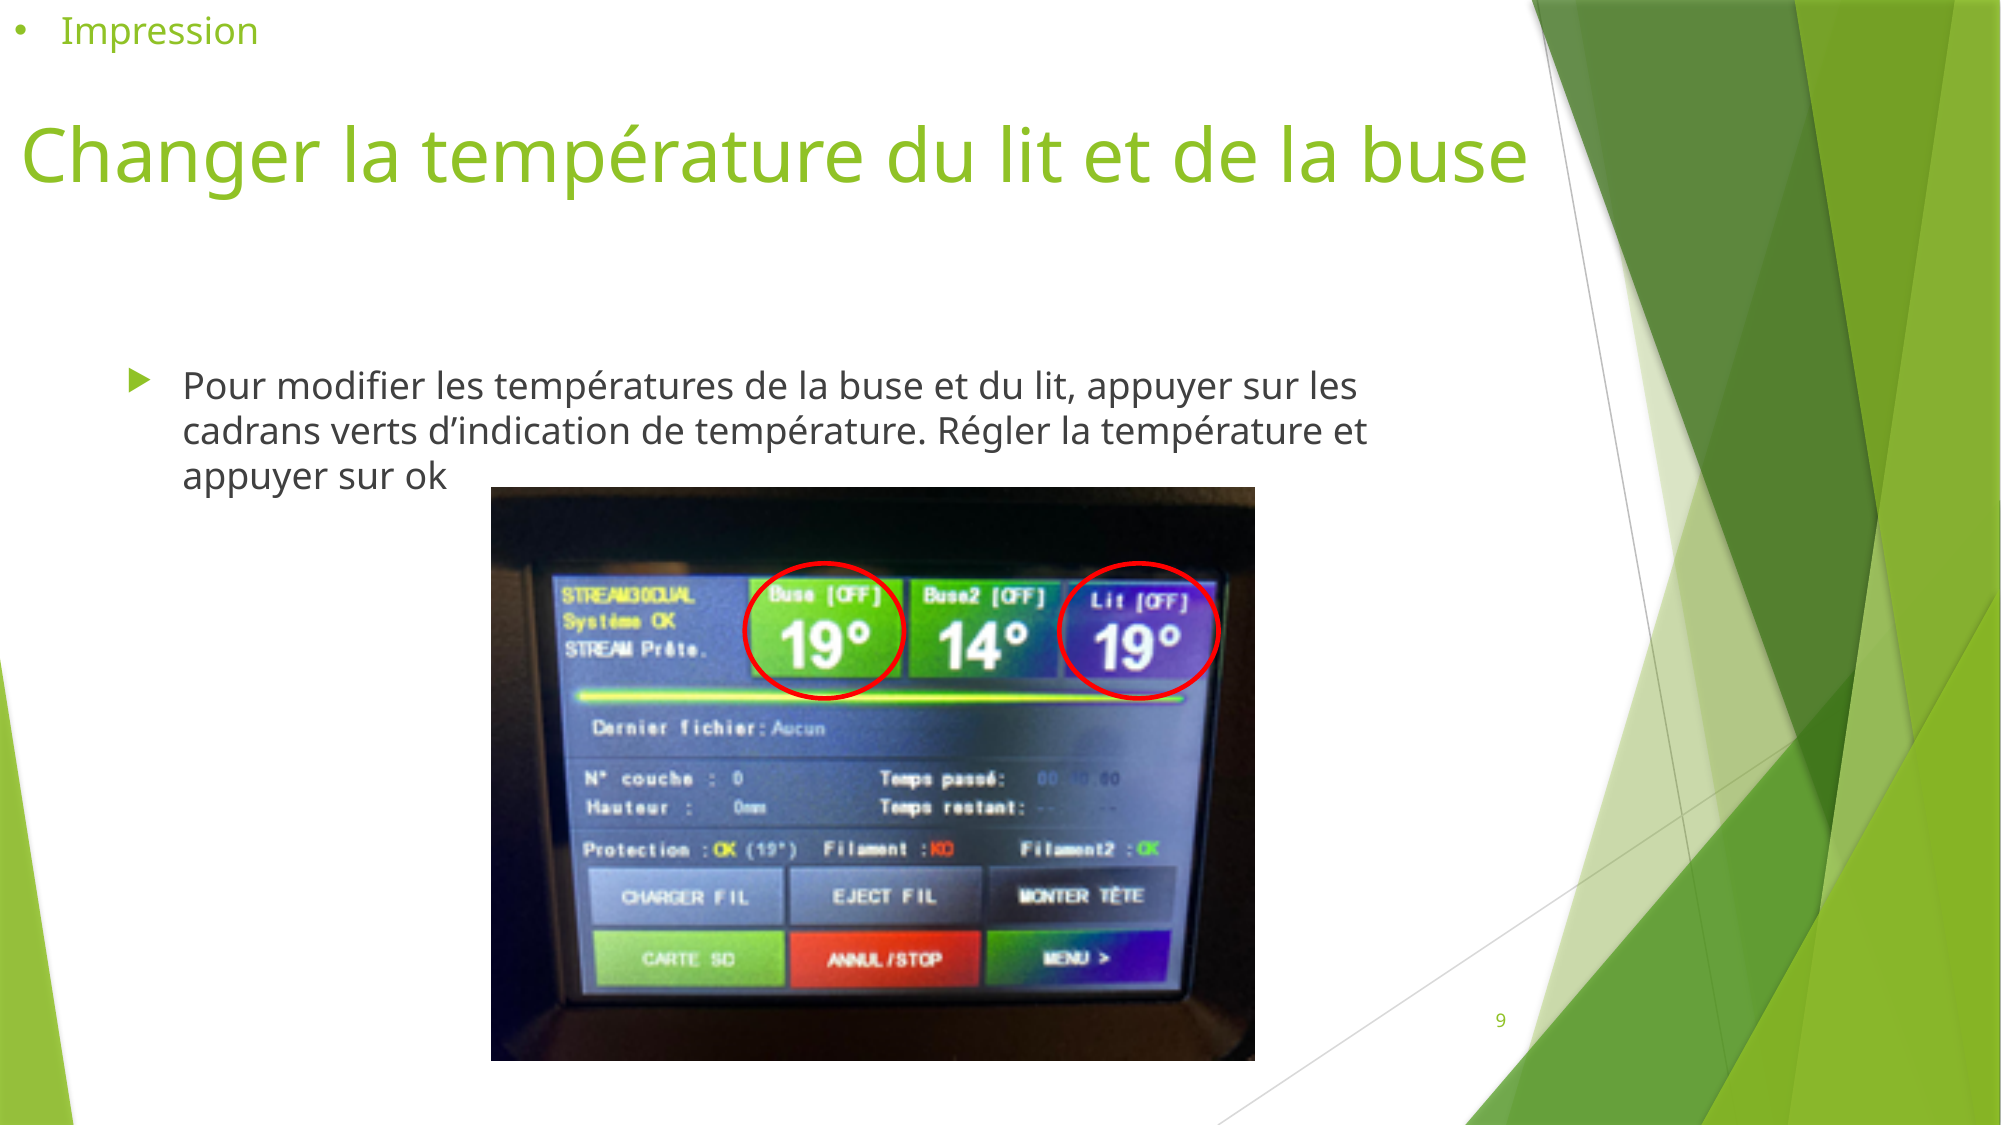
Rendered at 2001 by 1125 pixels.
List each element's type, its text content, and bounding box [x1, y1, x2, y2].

title Changer la température du lit et de la buse [0, 99, 1552, 317]
text_box Impression [0, 0, 450, 60]
slide_number 9 [1409, 991, 1522, 1051]
list Pour modifier les températures de la buse et du lit, appuyer sur les cadrans verts d’indication de température. Régler la température et appuyer sur ok [111, 354, 1522, 992]
picture [490, 487, 1256, 1062]
